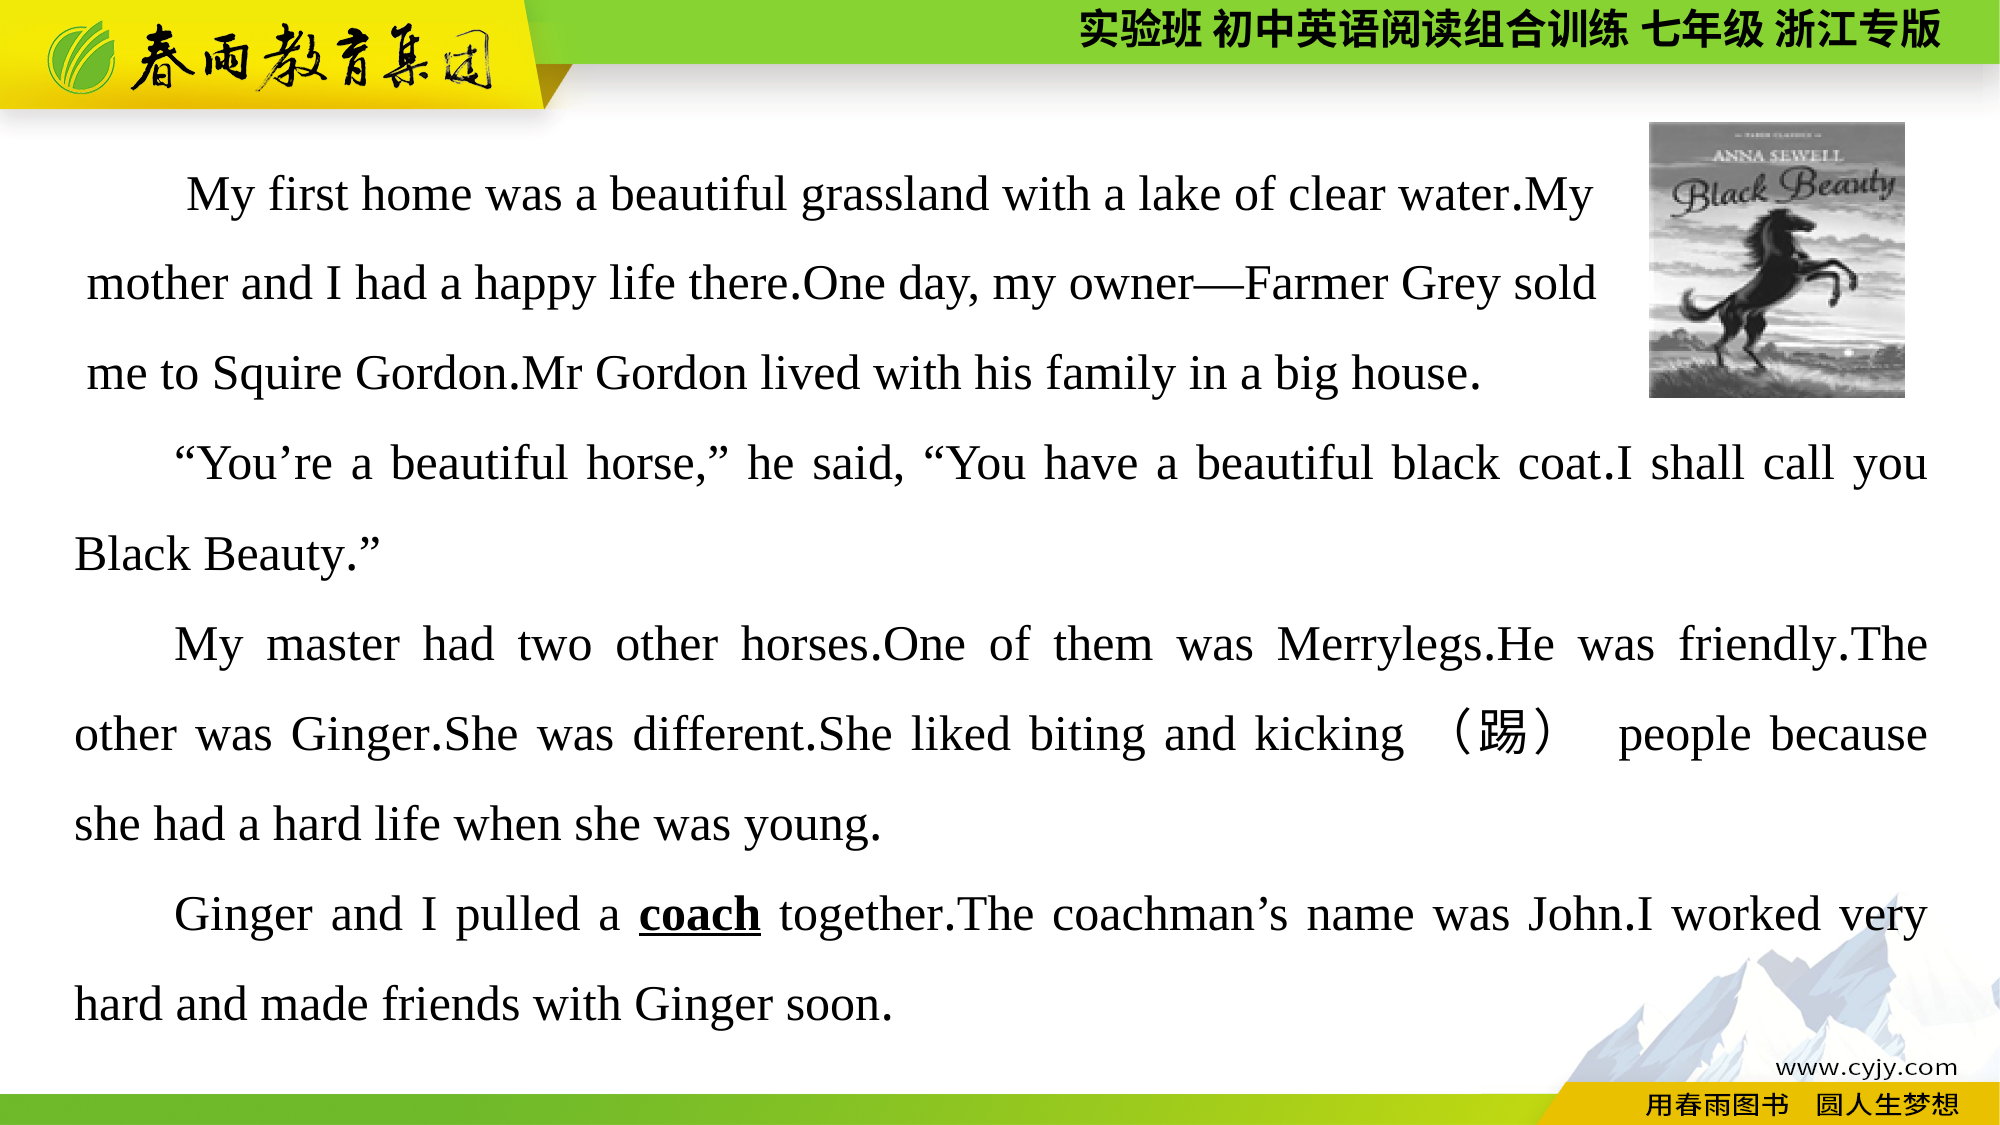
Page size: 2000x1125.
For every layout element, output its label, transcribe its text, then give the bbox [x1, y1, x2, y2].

list My first home was a beautiful grassland with a lake of clear water.My mother and I had a happy life there.One day, my owner—Farmer Grey sold me to Squire Gordon.Mr Gordon lived with his family in a big house. “You’re a beautiful horse,” he said, “You have a beautiful black coat.I shall call you Black Beauty.” My master had two other horses.One of them was Merrylegs.He was friendly.The other was Ginger.She was different.She liked biting and kicking（踢） people because she had a hard life when she was young. Ginger and I pulled a coach together.The coachman’s name was John.I worked very hard and made friends with Ginger soon. [59, 122, 1944, 1035]
picture [0, 0, 2000, 1125]
